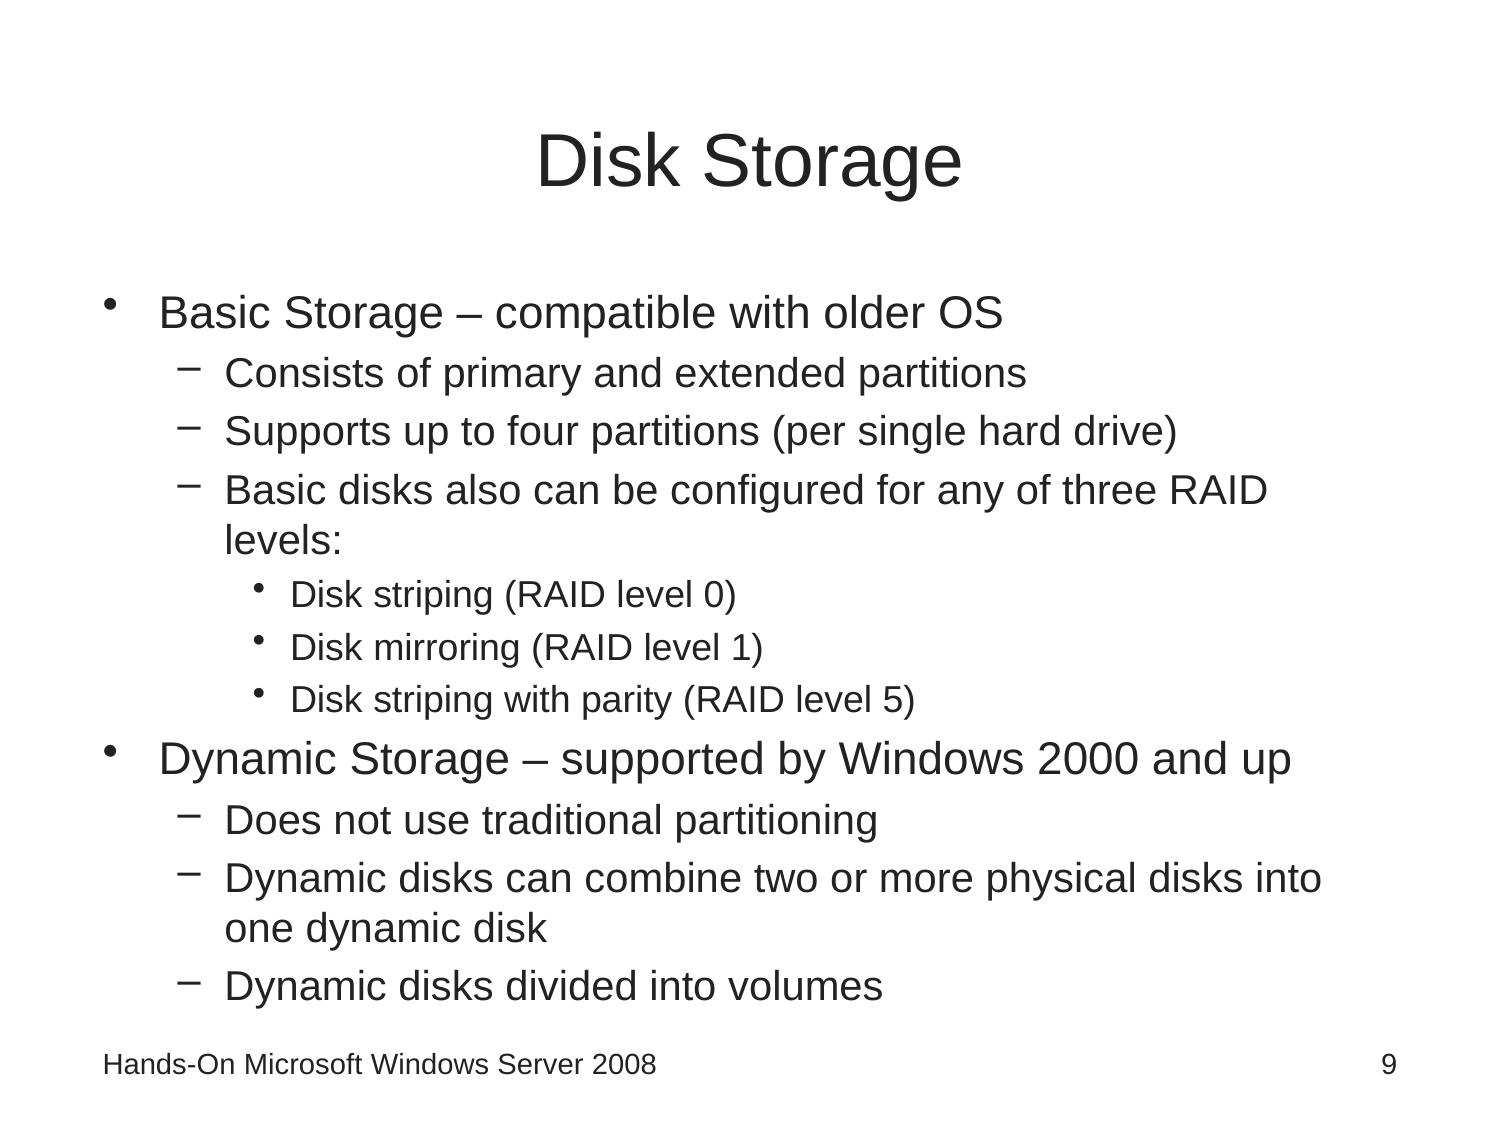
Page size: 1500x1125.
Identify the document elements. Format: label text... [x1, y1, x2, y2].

slide_number 9 [1074, 1037, 1413, 1101]
title Disk Storage [87, 62, 1413, 251]
footer Hands-On Microsoft Windows Server 2008 [87, 1037, 1051, 1101]
list Basic Storage – compatible with older OS Consists of primary and extended partitions Supports up to four partitions (per single hard drive) Basic disks also can be configured for any of three RAID levels: Disk striping (RAID level 0) Disk mirroring (RAID level 1) Disk striping with parity (RAID level 5) Dynamic Storage – supported by Windows 2000 and up Does not use traditional partitioning Dynamic disks can combine two or more physical disks into one dynamic disk Dynamic disks divided into volumes [87, 274, 1413, 1026]
